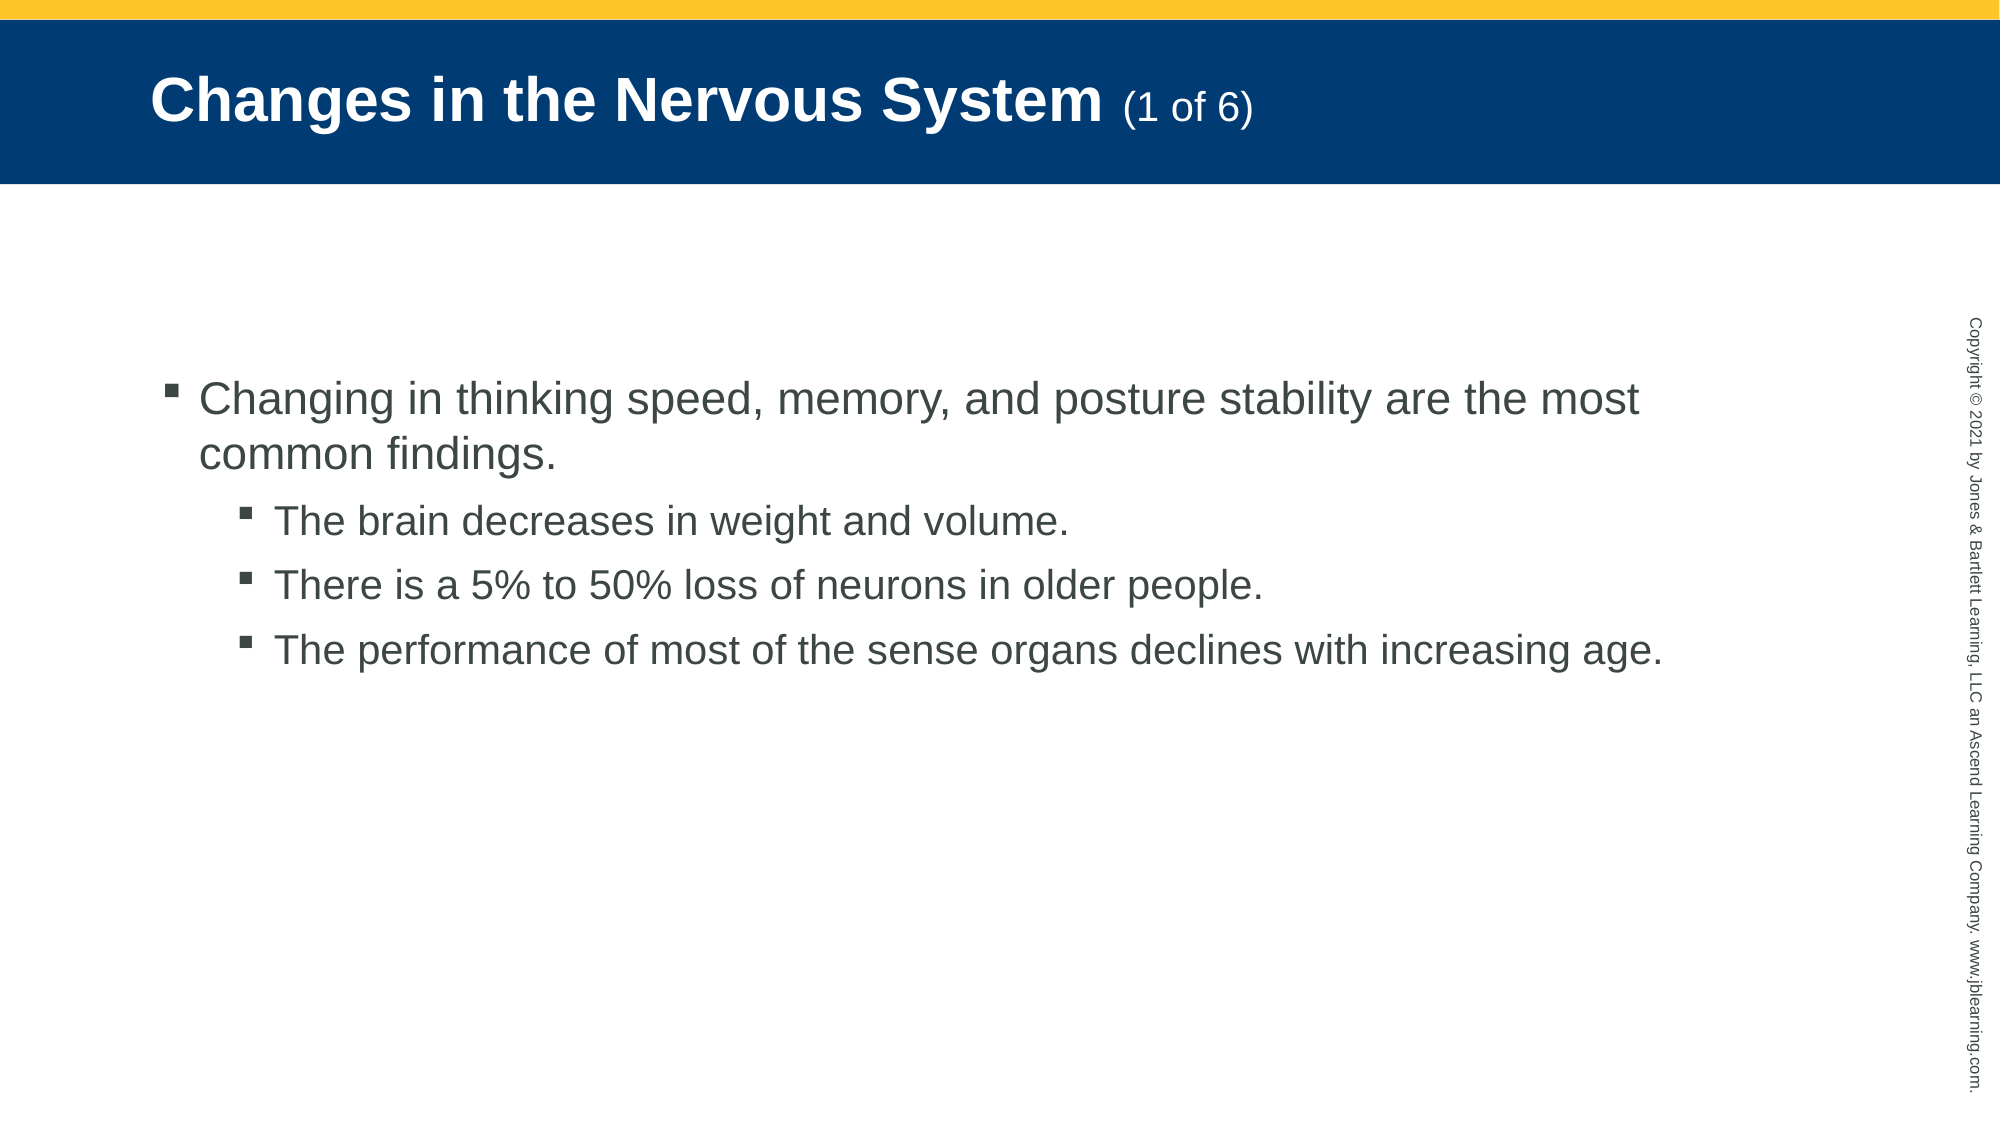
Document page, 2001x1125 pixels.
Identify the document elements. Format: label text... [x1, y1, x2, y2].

title Changes in the Nervous System (1 of 6) [0, 19, 2000, 185]
list Changing in thinking speed, memory, and posture stability are the most common findings. The brain decreases in weight and volume. There is a 5% to 50% loss of neurons in older people. The performance of most of the sense organs declines with increasing age. [146, 361, 1859, 1016]
